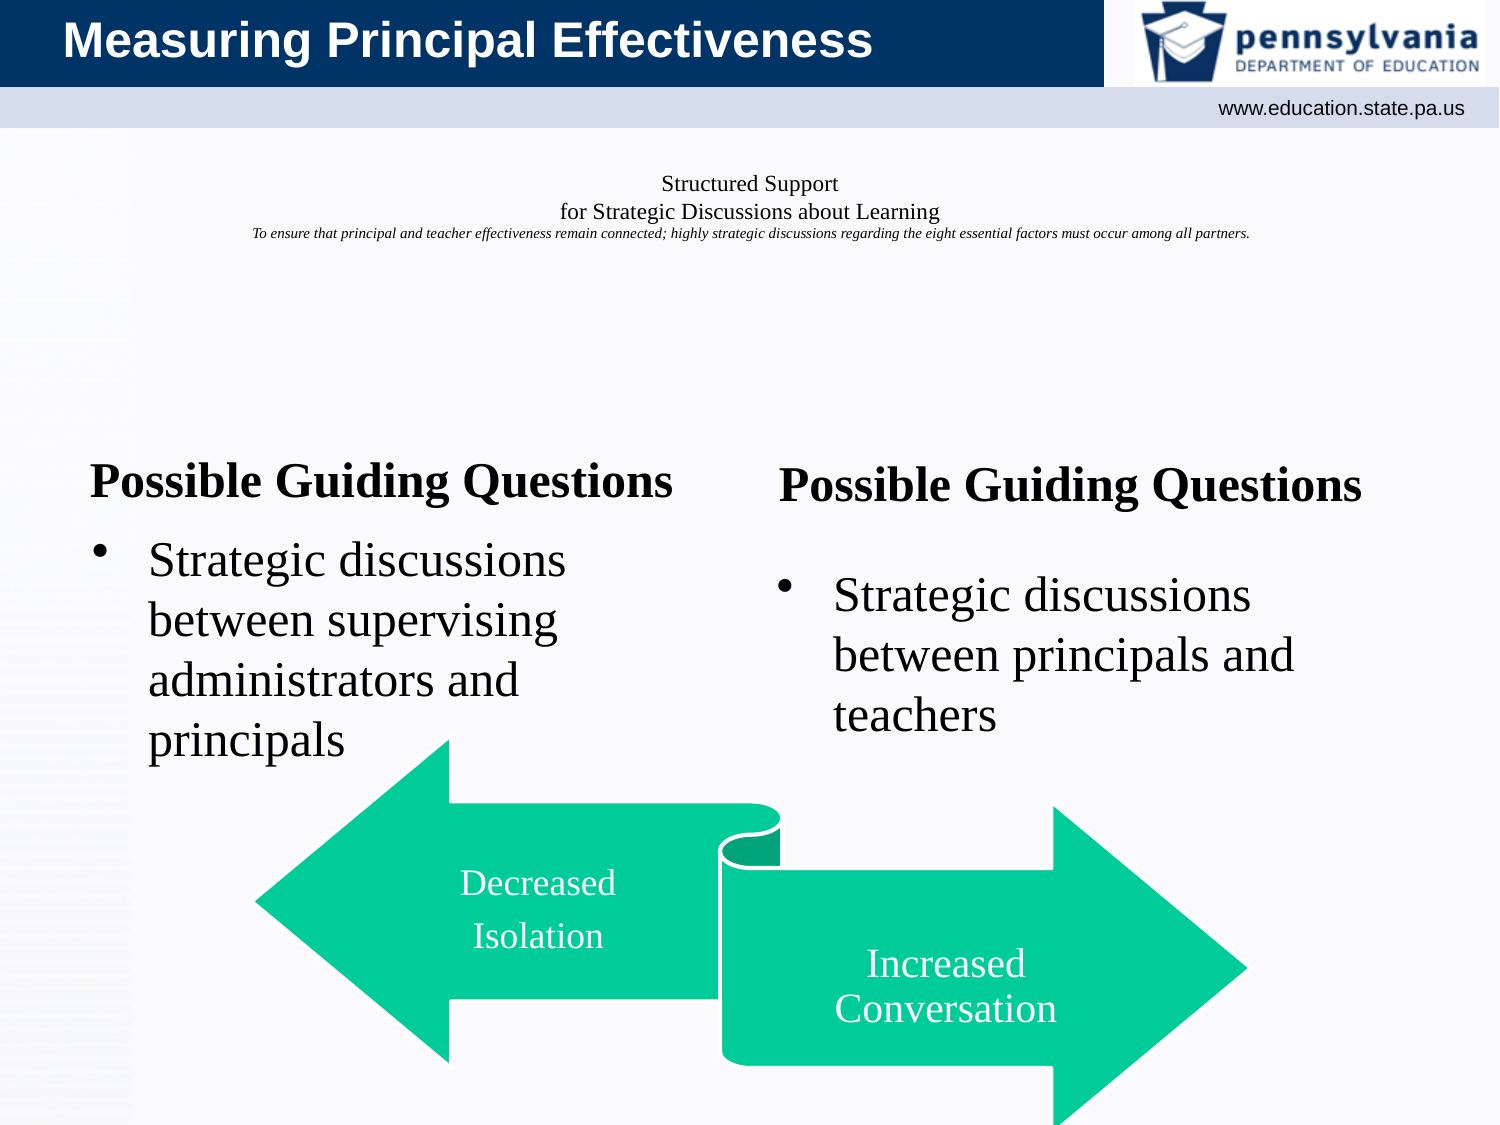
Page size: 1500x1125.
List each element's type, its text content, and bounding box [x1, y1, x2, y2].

list Possible Guiding Questions [764, 413, 1428, 519]
list Strategic discussions between principals and teachers [1257, 553, 1425, 1125]
list Possible Guiding Questions [75, 409, 738, 515]
picture [0, 0, 1500, 1125]
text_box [250, 527, 1252, 1125]
title Structured Support for Strategic Discussions about Learning To ensure that principal and teacher effectiveness remain connected; highly strategic discussions regarding the eight essential factors must occur among all partners. [75, 160, 1425, 371]
list Strategic discussions between supervising administrators and principals [77, 518, 740, 1125]
